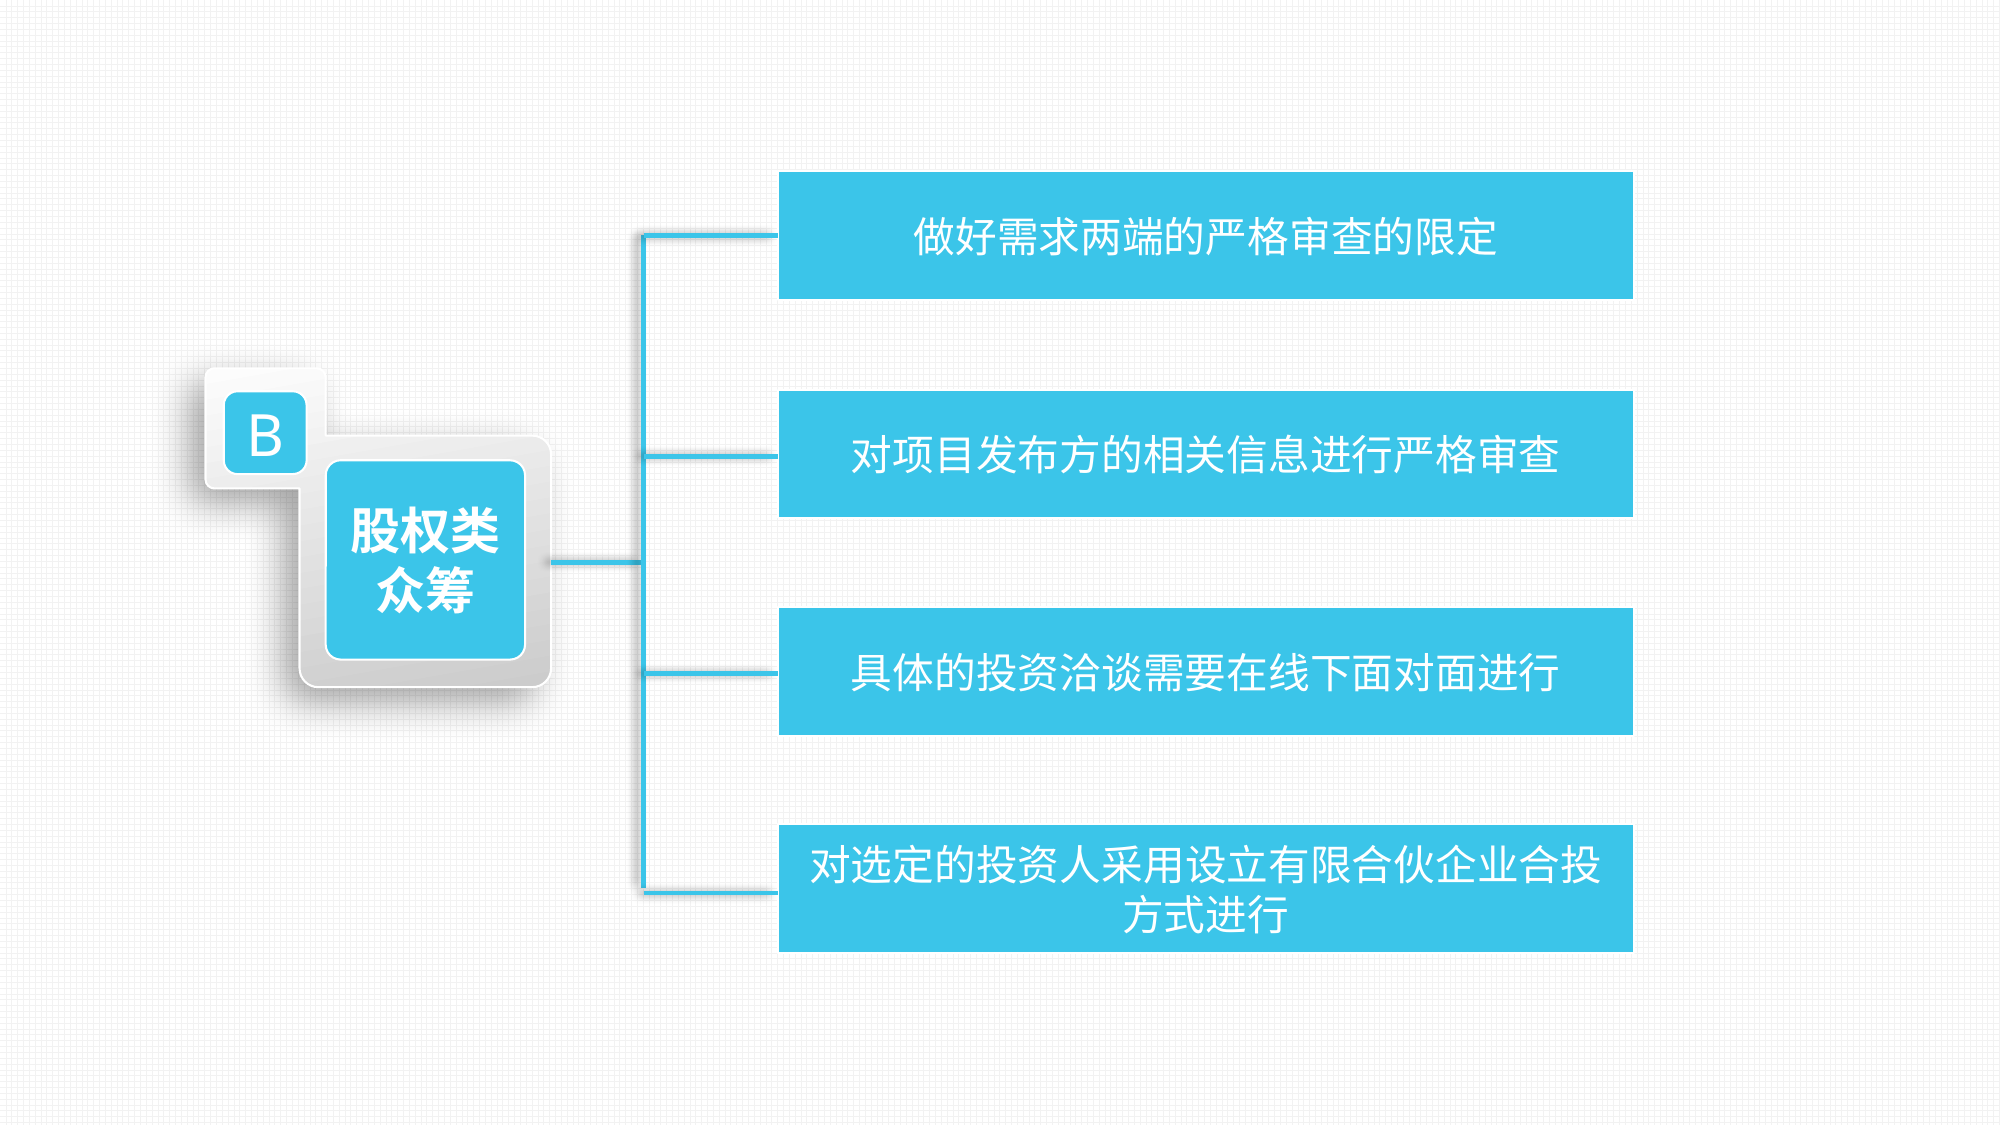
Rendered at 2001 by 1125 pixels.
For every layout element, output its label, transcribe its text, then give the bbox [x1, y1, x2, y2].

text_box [205, 368, 552, 688]
text_box 对选定的投资人采用设立有限合伙企业合投方式进行 [777, 824, 1634, 953]
text_box 做好需求两端的严格审查的限定 [777, 171, 1634, 301]
text_box 对项目发布方的相关信息进行严格审查 [777, 389, 1634, 519]
text_box 具体的投资洽谈需要在线下面对面进行 [777, 606, 1634, 736]
